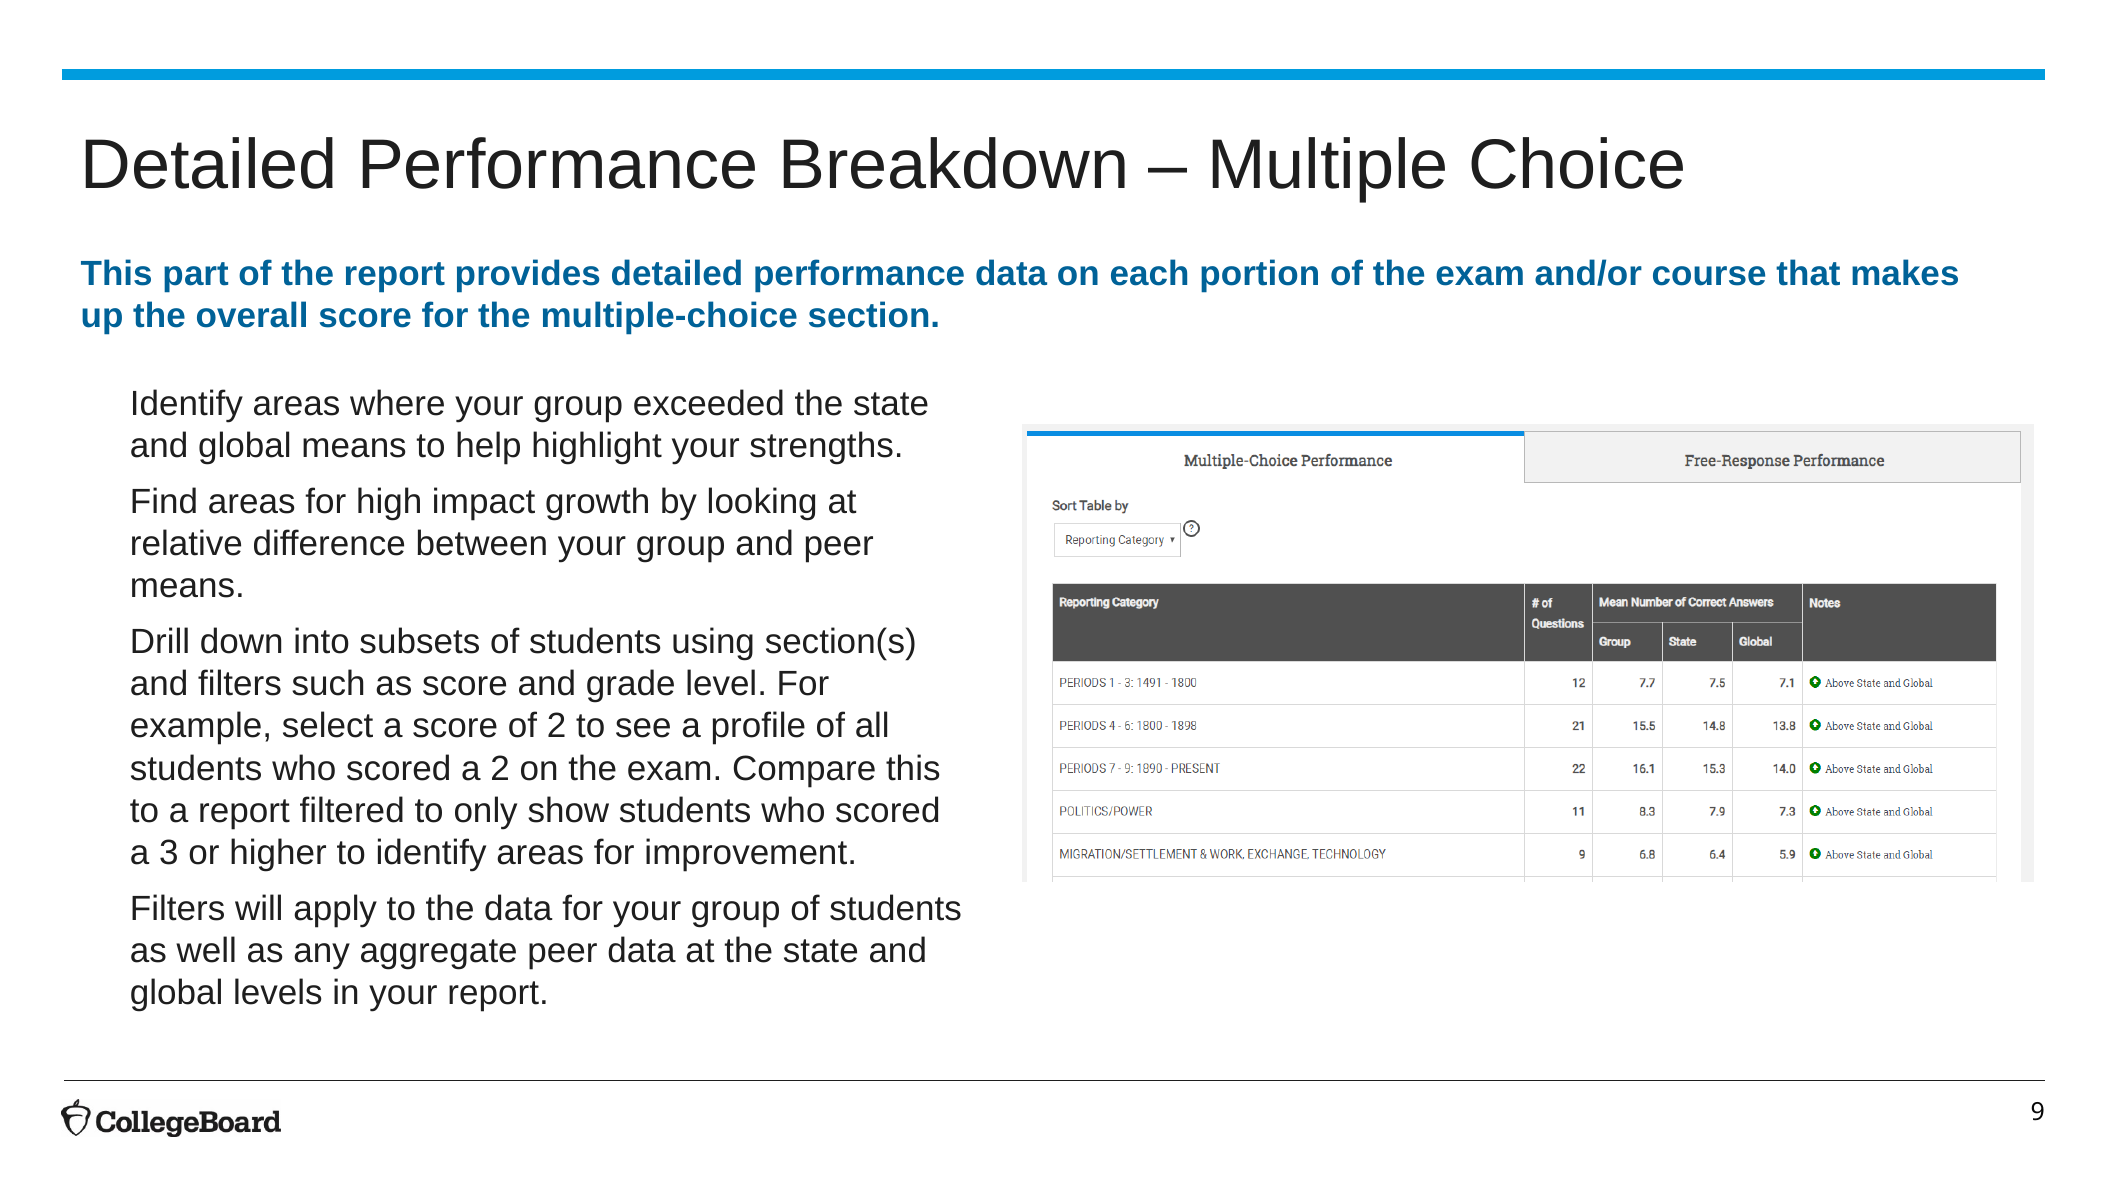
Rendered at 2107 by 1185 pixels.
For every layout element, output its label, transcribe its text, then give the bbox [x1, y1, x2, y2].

text_box This part of the report provides detailed performance data on each portion of the exam and/or course that makes up the overall score for the multiple-choice section. [80, 212, 1966, 334]
picture [61, 1099, 281, 1137]
picture [1022, 424, 2035, 883]
list Identify areas where your group exceeded the state and global means to help highlight your strengths. Find areas for high impact growth by looking at relative difference between your group and peer means. Drill down into subsets of students using section(s) and filters such as score and grade level. For example, select a score of 2 to see a profile of all students who scored a 2 on the exam. Compare this to a report filtered to only show students who scored a 3 or higher to identify areas for improvement. Filters will apply to the data for your group of students as well as any aggregate peer data at the state and global levels in your report. [80, 342, 963, 1028]
title Detailed Performance Breakdown – Multiple Choice [80, 95, 1904, 206]
